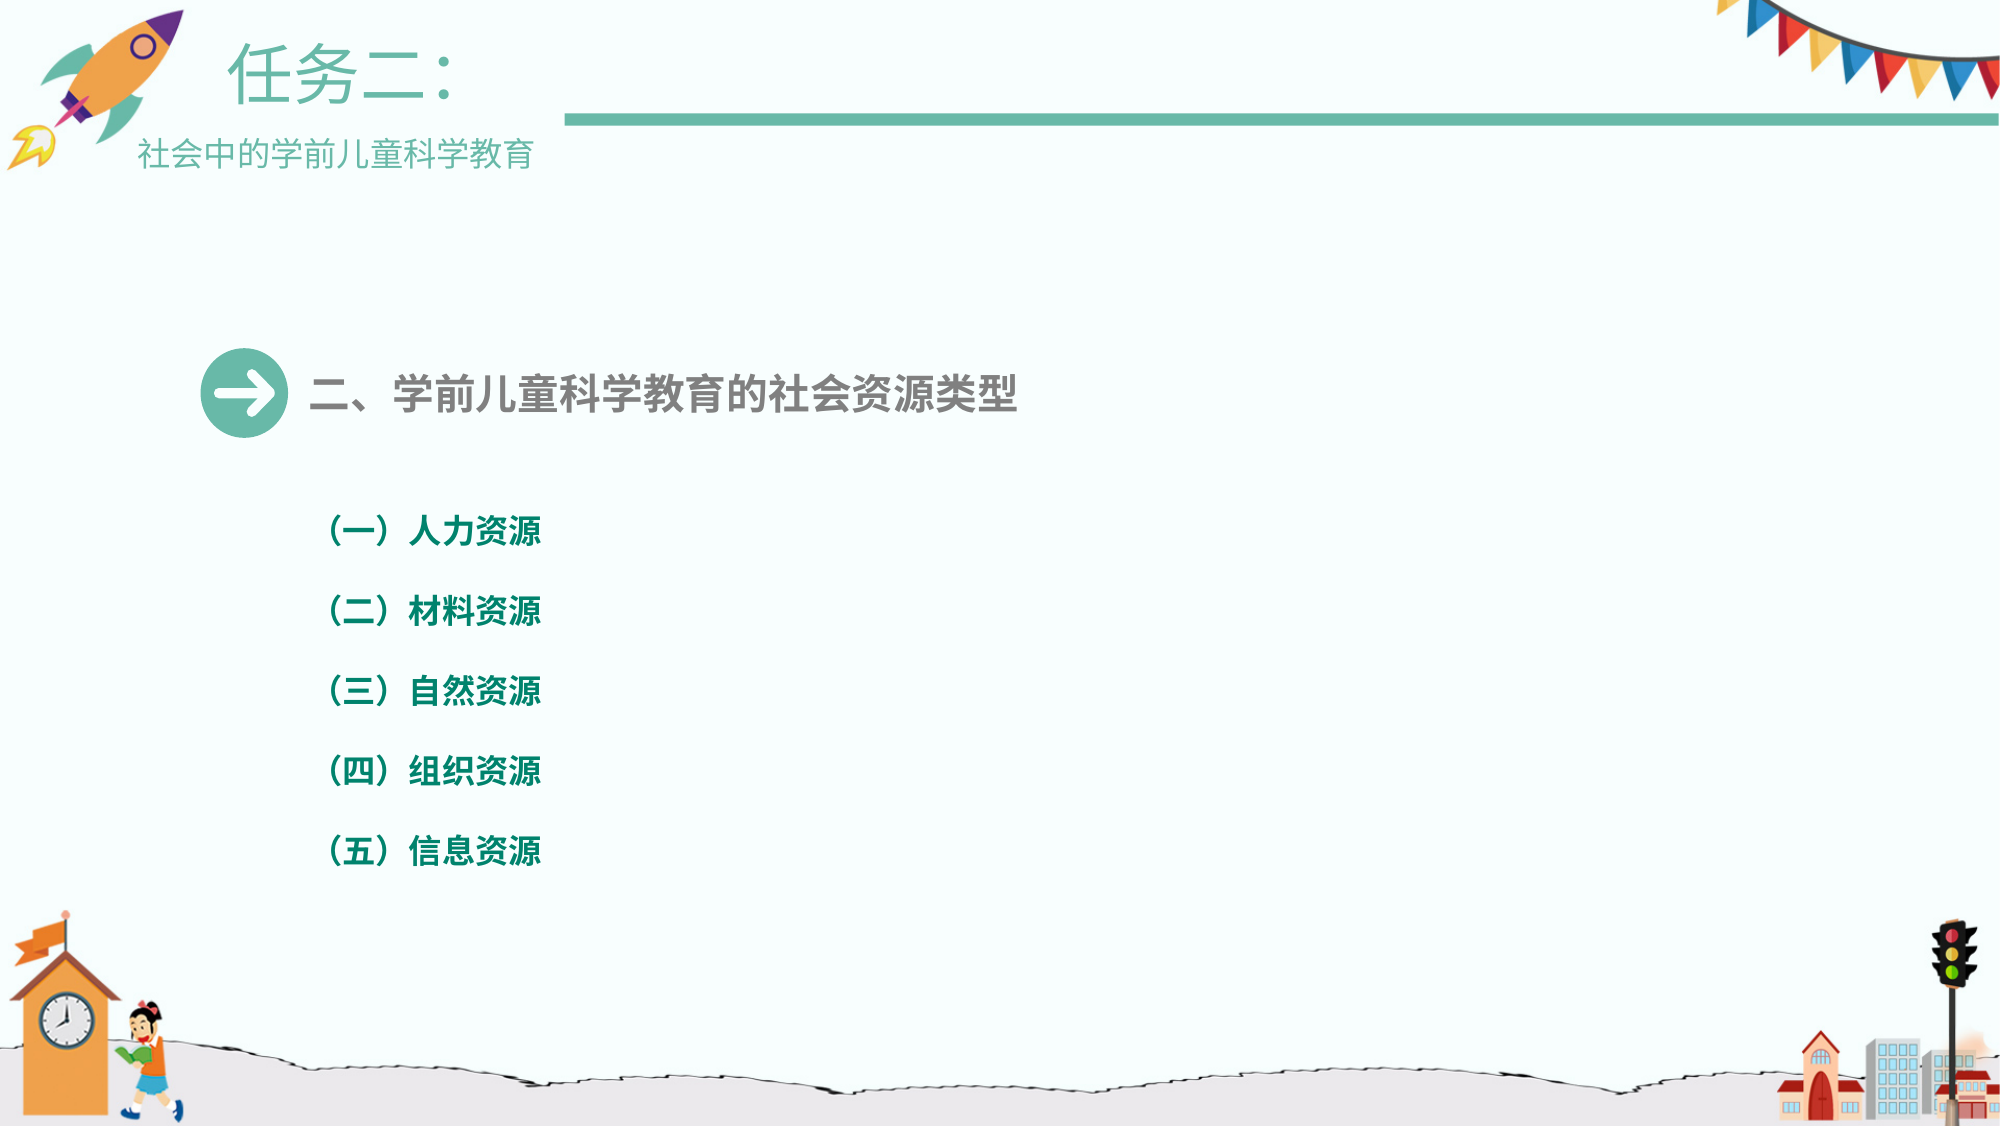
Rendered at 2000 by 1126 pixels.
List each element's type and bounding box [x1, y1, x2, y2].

text_box [200, 347, 1738, 883]
text_box [132, 32, 2000, 174]
picture [0, 0, 2000, 1126]
